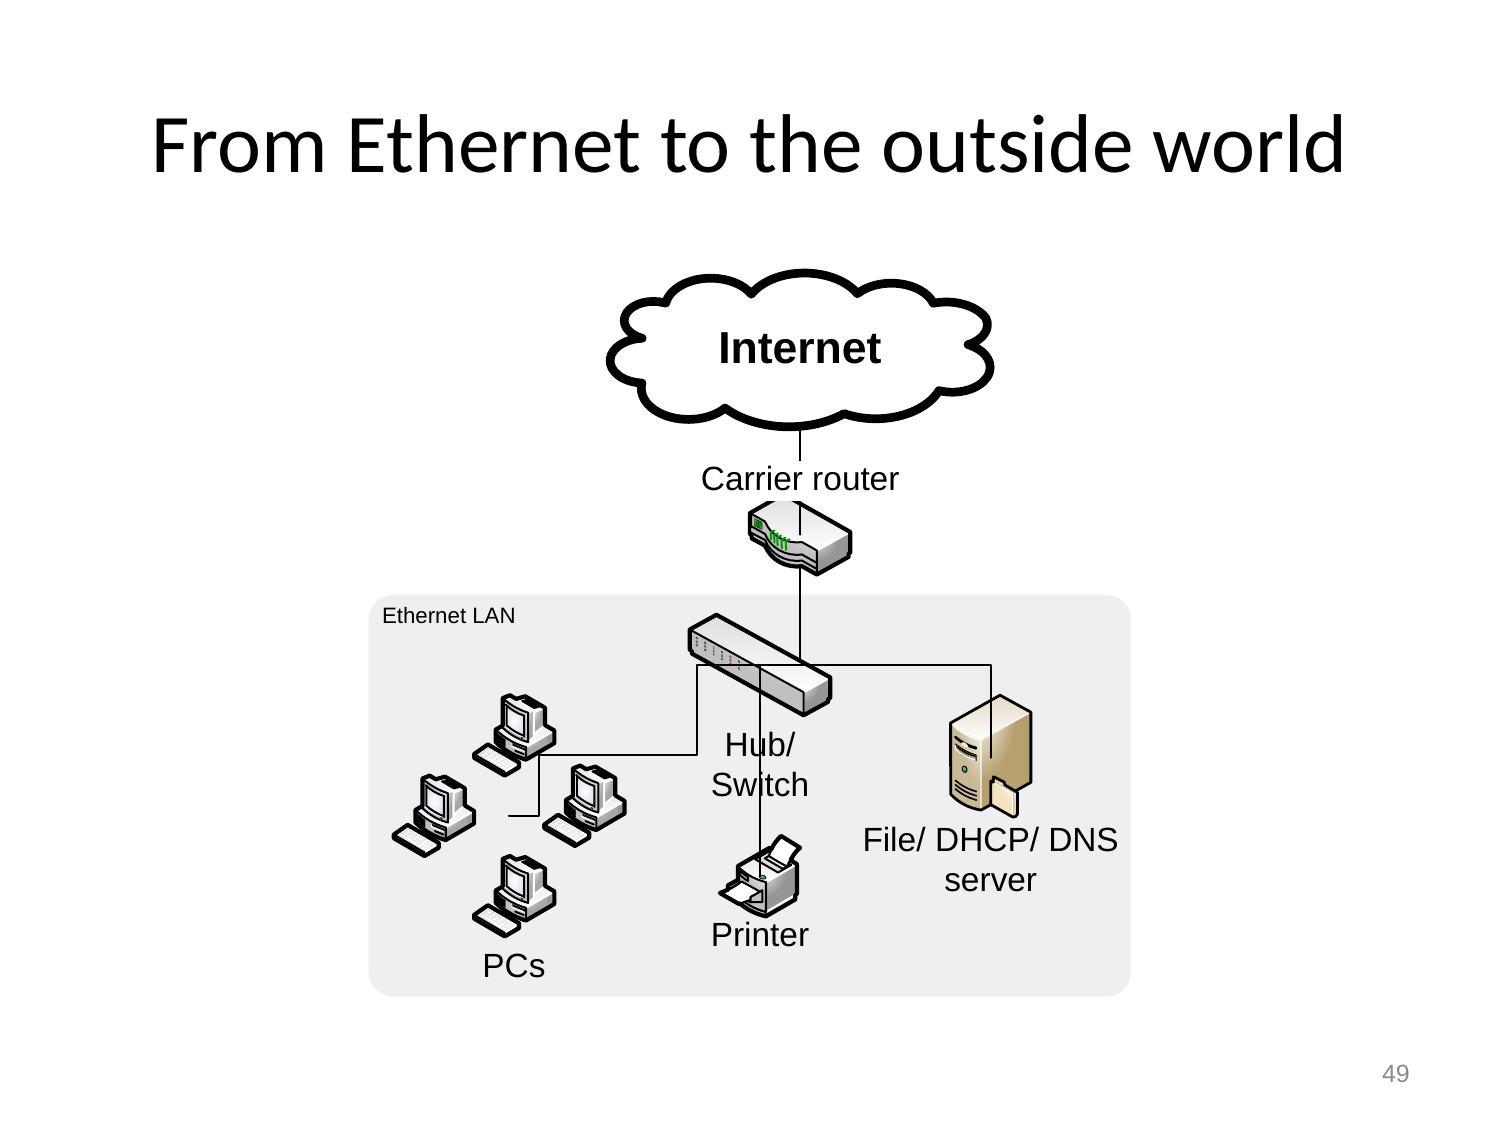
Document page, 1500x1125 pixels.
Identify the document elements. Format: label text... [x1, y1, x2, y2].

title From Ethernet to the outside world [74, 44, 1426, 233]
picture [365, 265, 1135, 1001]
slide_number 49 [1074, 1042, 1425, 1103]
